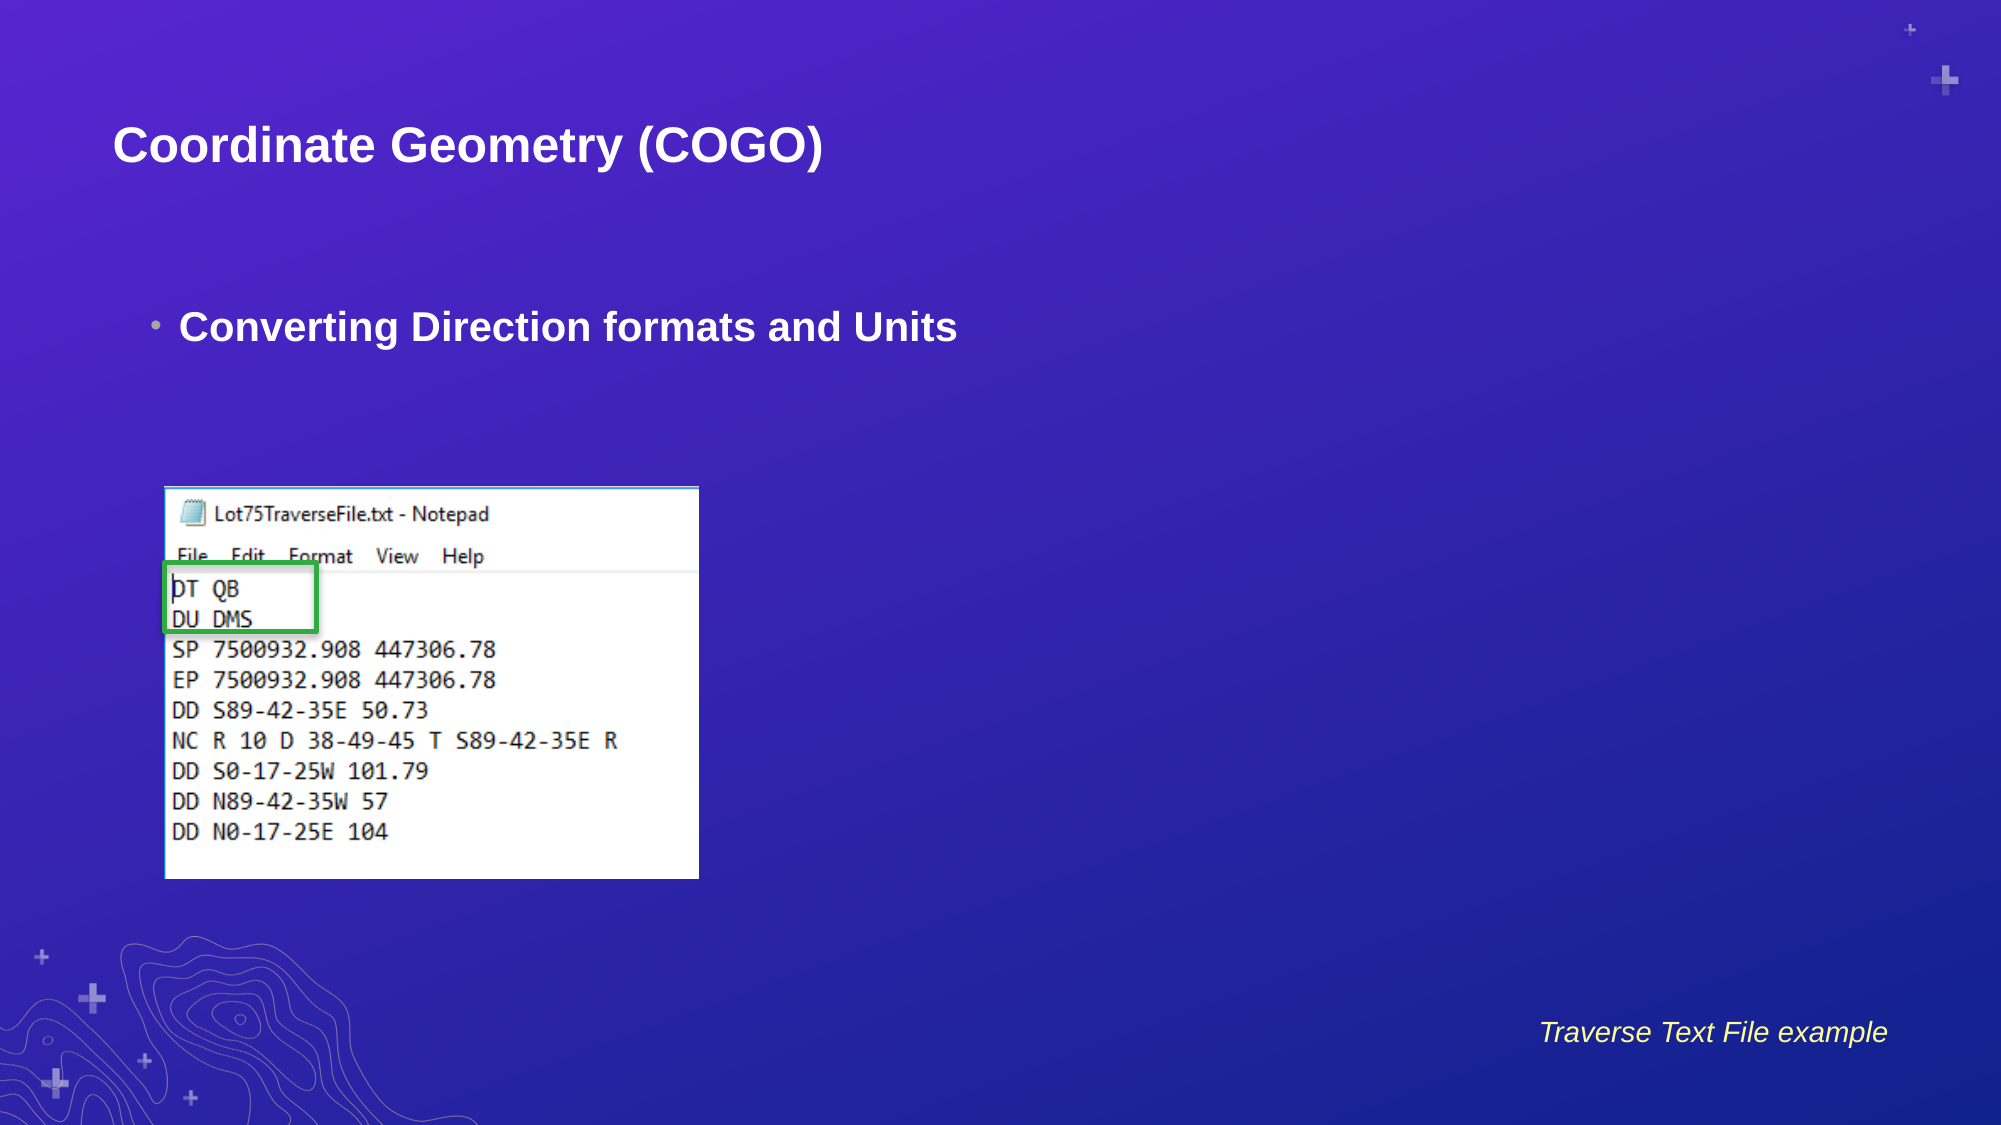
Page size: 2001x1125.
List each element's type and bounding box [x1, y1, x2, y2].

picture [164, 486, 699, 879]
text_box [0, 0, 2000, 1125]
